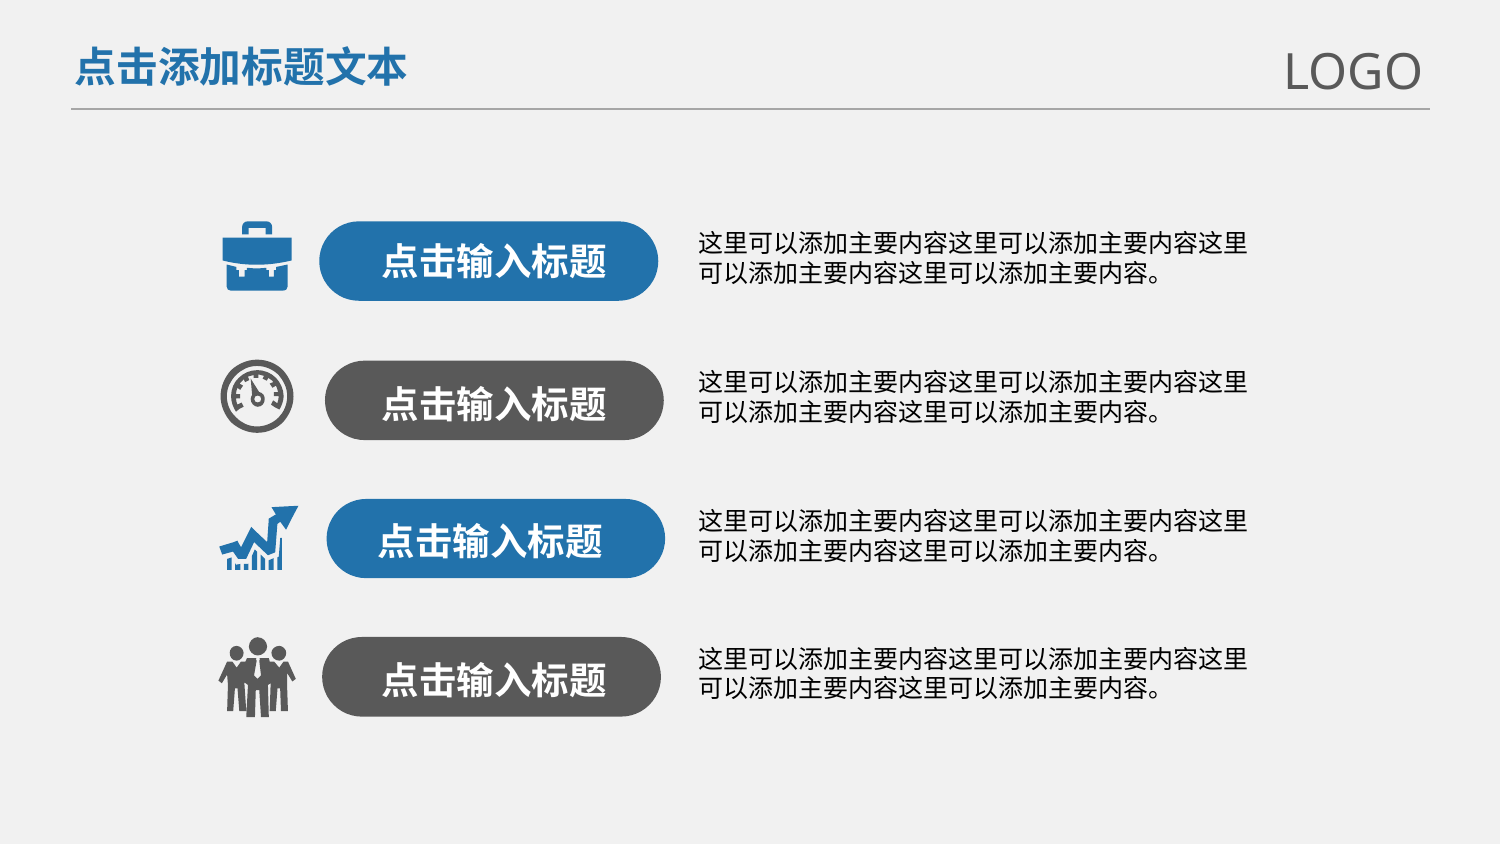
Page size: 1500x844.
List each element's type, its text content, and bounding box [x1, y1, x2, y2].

text_box [260, 554, 266, 570]
text_box [243, 563, 249, 570]
text_box [242, 221, 273, 235]
text_box [322, 636, 661, 717]
text_box [235, 563, 241, 570]
text_box 点击输入标题 [370, 651, 619, 708]
text_box 这里可以添加主要内容这里可以添加主要内容这里可以添加主要内容这里可以添加主要内容。 [687, 361, 1270, 433]
text_box 点击输入标题 [370, 374, 619, 432]
text_box [268, 558, 274, 570]
text_box [227, 557, 232, 570]
text_box [218, 645, 296, 718]
text_box [277, 537, 282, 570]
text_box [226, 264, 288, 291]
text_box 这里可以添加主要内容这里可以添加主要内容这里可以添加主要内容这里可以添加主要内容。 [687, 637, 1270, 709]
text_box 点击添加标题文本 [59, 33, 424, 99]
text_box [219, 505, 299, 559]
text_box 点击输入标题 [370, 232, 619, 289]
text_box [251, 549, 258, 570]
text_box 点击输入标题 [366, 512, 614, 569]
text_box [319, 221, 659, 301]
text_box [248, 637, 268, 656]
text_box [220, 359, 294, 433]
text_box [326, 498, 666, 579]
text_box 这里可以添加主要内容这里可以添加主要内容这里可以添加主要内容这里可以添加主要内容。 [687, 221, 1270, 293]
text_box 这里可以添加主要内容这里可以添加主要内容这里可以添加主要内容这里可以添加主要内容。 [687, 499, 1270, 571]
text_box LOGO [1268, 31, 1439, 107]
text_box [324, 360, 664, 441]
text_box [222, 237, 292, 265]
